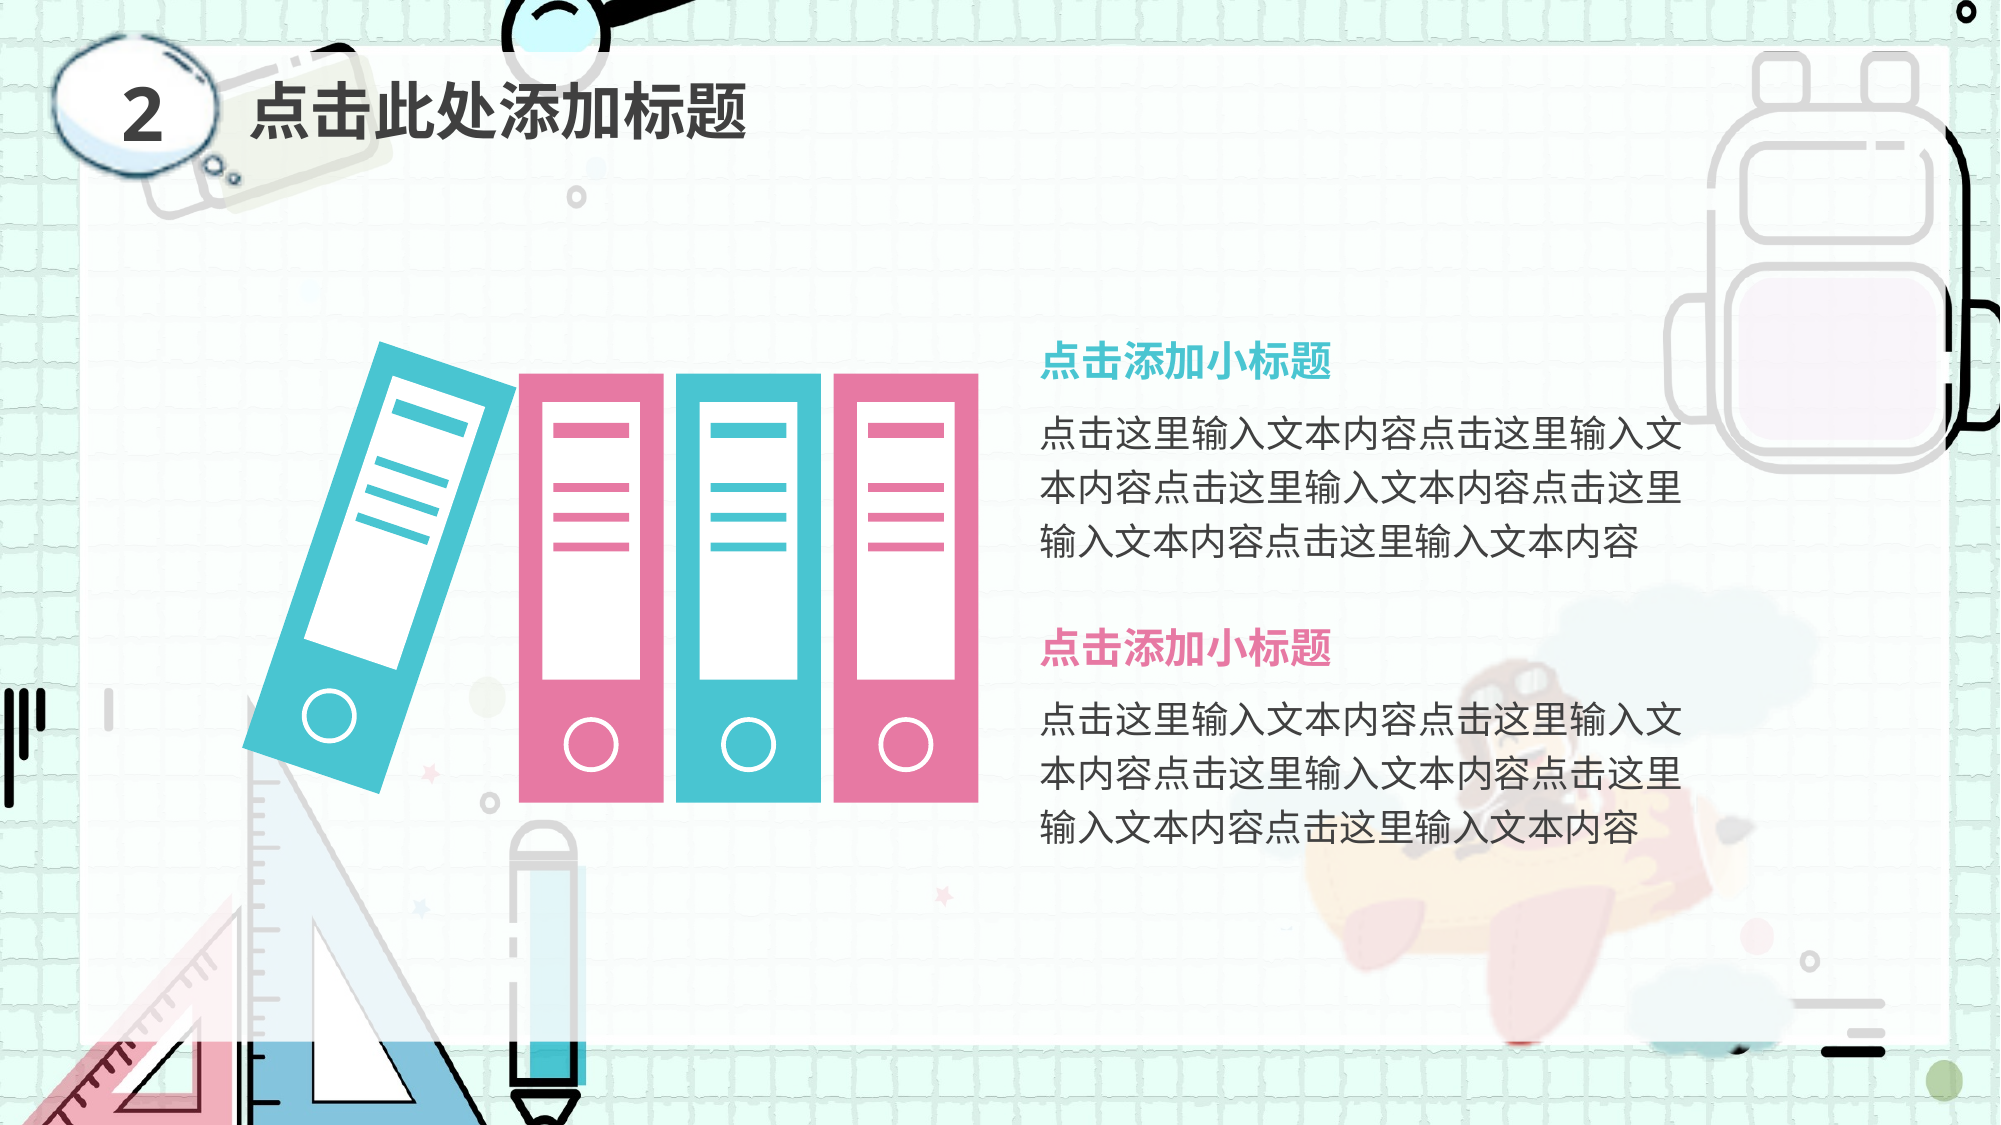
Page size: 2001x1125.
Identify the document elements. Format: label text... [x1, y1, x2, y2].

text_box 点击此处添加标题 [287, 64, 892, 154]
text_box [0, 0, 287, 225]
text_box 点击这里输入文本内容点击这里输入文本内容点击这里输入文本内容点击这里输入文本内容点击这里输入文本内容 [1024, 393, 1699, 571]
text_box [301, 353, 979, 803]
text_box 点击添加小标题 [1024, 327, 1444, 393]
picture [0, 0, 2000, 1125]
text_box 点击这里输入文本内容点击这里输入文本内容点击这里输入文本内容点击这里输入文本内容点击这里输入文本内容 [1024, 679, 1699, 857]
text_box 点击添加小标题 [1024, 614, 1444, 679]
